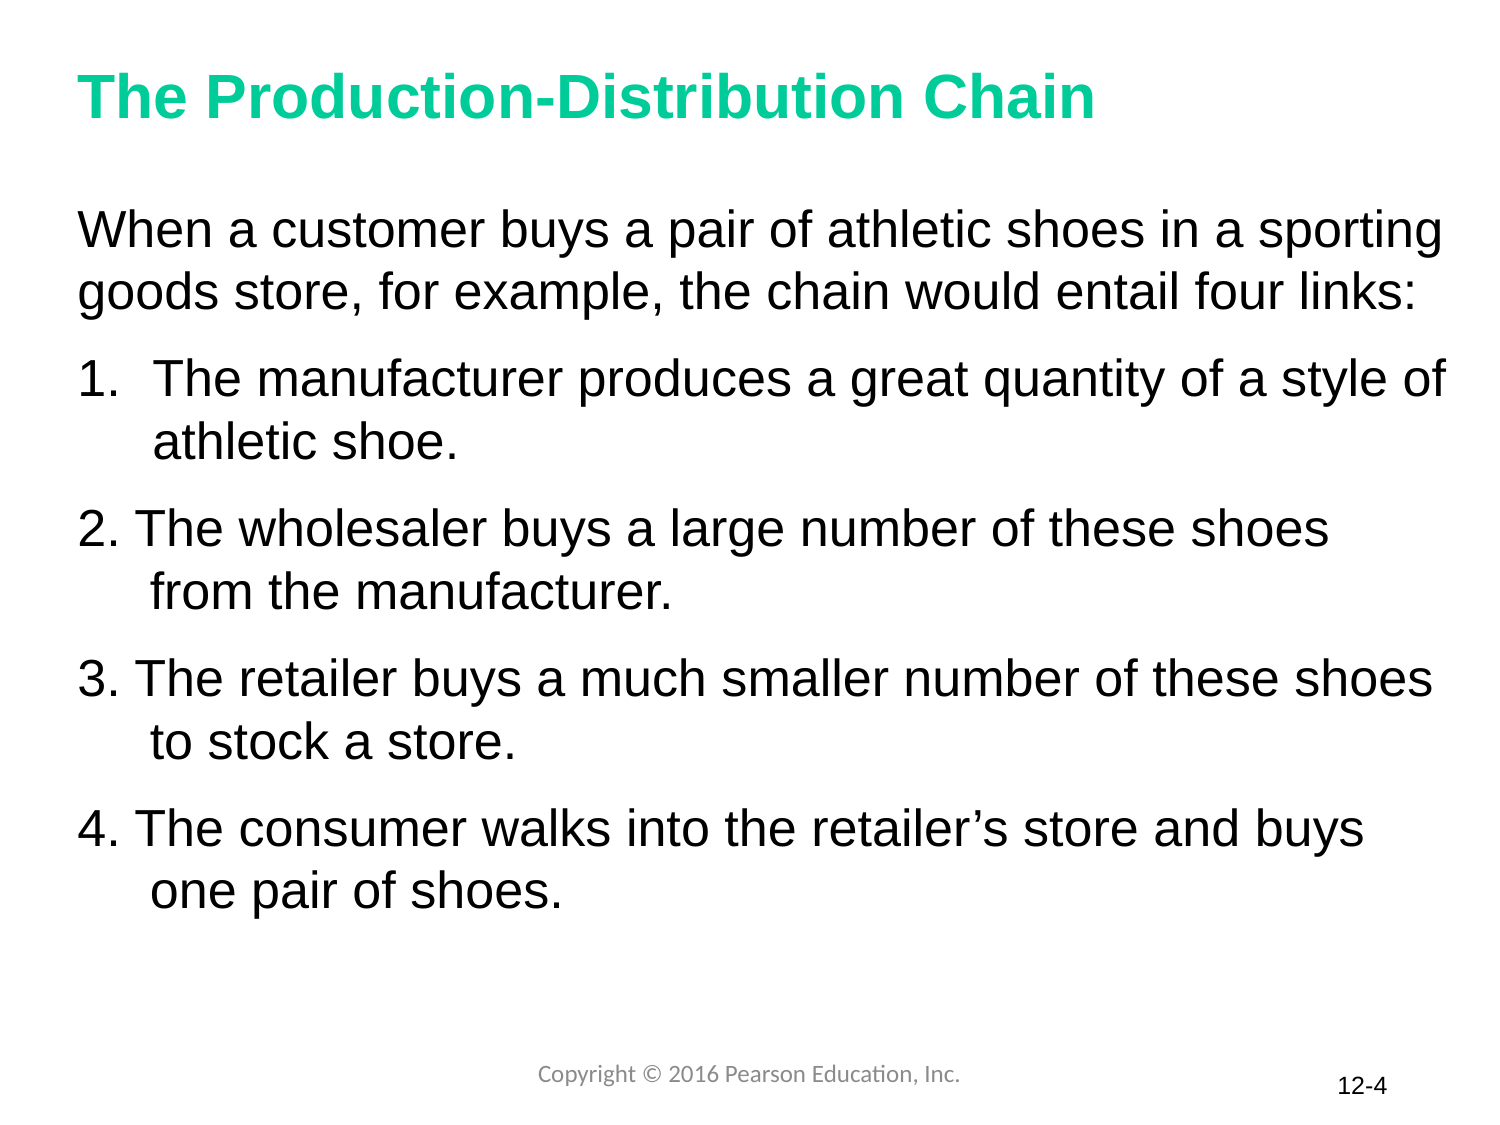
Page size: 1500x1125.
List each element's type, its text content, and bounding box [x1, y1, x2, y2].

title The Production-Distribution Chain [62, 0, 1413, 187]
footer Copyright © 2016 Pearson Education, Inc. [512, 1042, 988, 1103]
list When a customer buys a pair of athletic shoes in a sporting goods store, for example, the chain would entail four links: The manufacturer produces a great quantity of a style of athletic shoe. 2. The wholesaler buys a large number of these shoes from the manufacturer. 3. The retailer buys a much smaller number of these shoes to stock a store. 4. The consumer walks into the retailer’s store and buys one pair of shoes. [62, 187, 1488, 1125]
